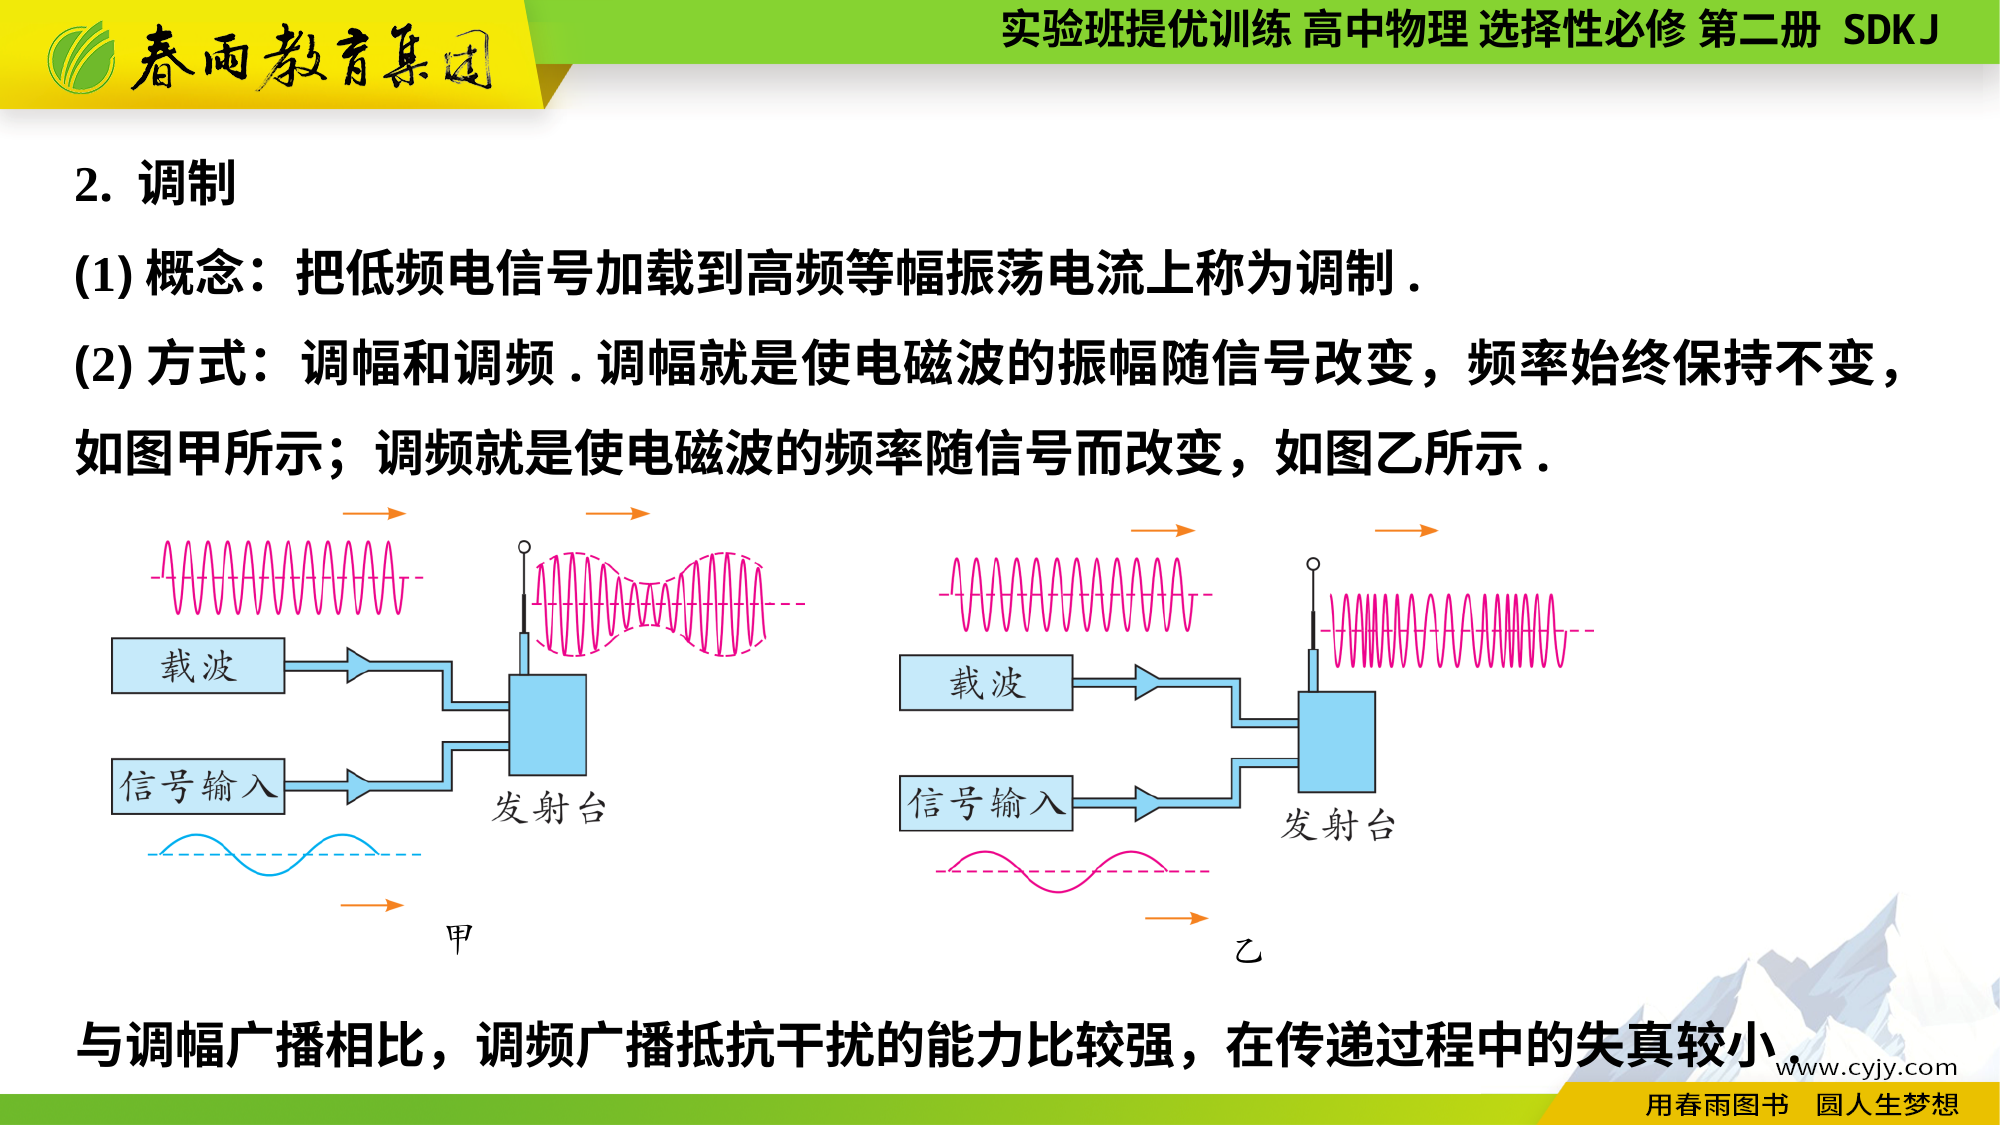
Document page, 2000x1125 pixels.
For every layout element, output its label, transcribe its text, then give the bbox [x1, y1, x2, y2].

picture [0, 0, 2000, 1125]
list 2. 调制 (1)概念：把低频电信号加载到高频等幅振荡电流上称为调制. (2)方式：调幅和调频.调幅就是使电磁波的振幅随信号改变，频率始终保持不变，如图甲所示；调频就是使电磁波的频率随信号而改变，如图乙所示. [59, 113, 1944, 481]
text_box 与调幅广播相比，调频广播抵抗干扰的能力比较强，在传递过程中的失真较小. [60, 976, 1910, 1081]
